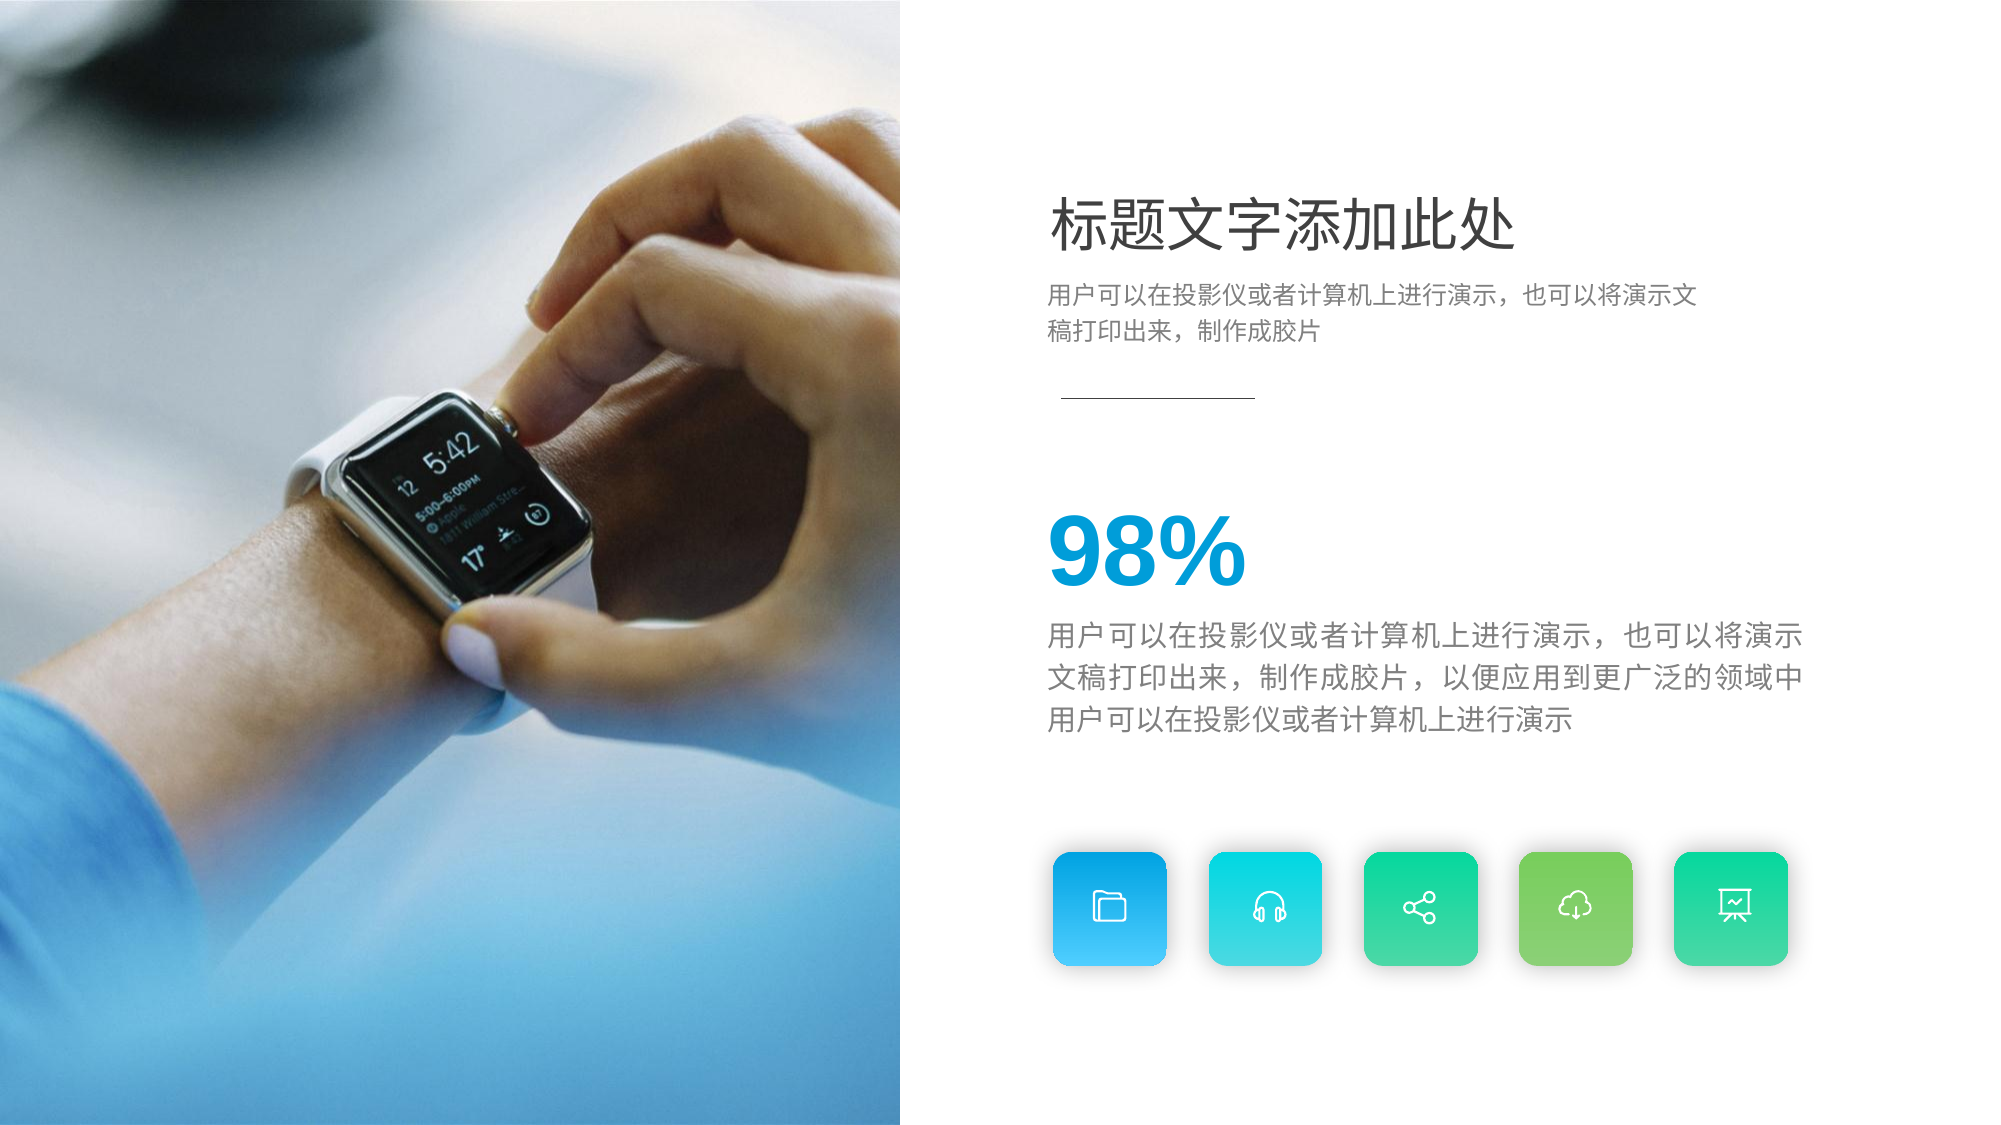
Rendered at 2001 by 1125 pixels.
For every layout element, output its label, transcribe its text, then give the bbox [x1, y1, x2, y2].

text_box [1518, 851, 1633, 966]
text_box [1403, 890, 1436, 925]
text_box [1092, 890, 1127, 922]
picture [0, 0, 900, 1125]
text_box [1253, 890, 1287, 923]
text_box 98% [1032, 453, 1323, 613]
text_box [1032, 180, 1719, 399]
text_box [1572, 905, 1581, 920]
text_box [1208, 851, 1323, 966]
text_box [1364, 851, 1479, 966]
text_box [1052, 851, 1167, 966]
text_box [1674, 851, 1789, 966]
text_box [1558, 890, 1592, 916]
text_box [1718, 888, 1752, 922]
text_box 用户可以在投影仪或者计算机上进行演示，也可以将演示文稿打印出来，制作成胶片，以便应用到更广泛的领域中用户可以在投影仪或者计算机上进行演示 [1032, 603, 1819, 744]
